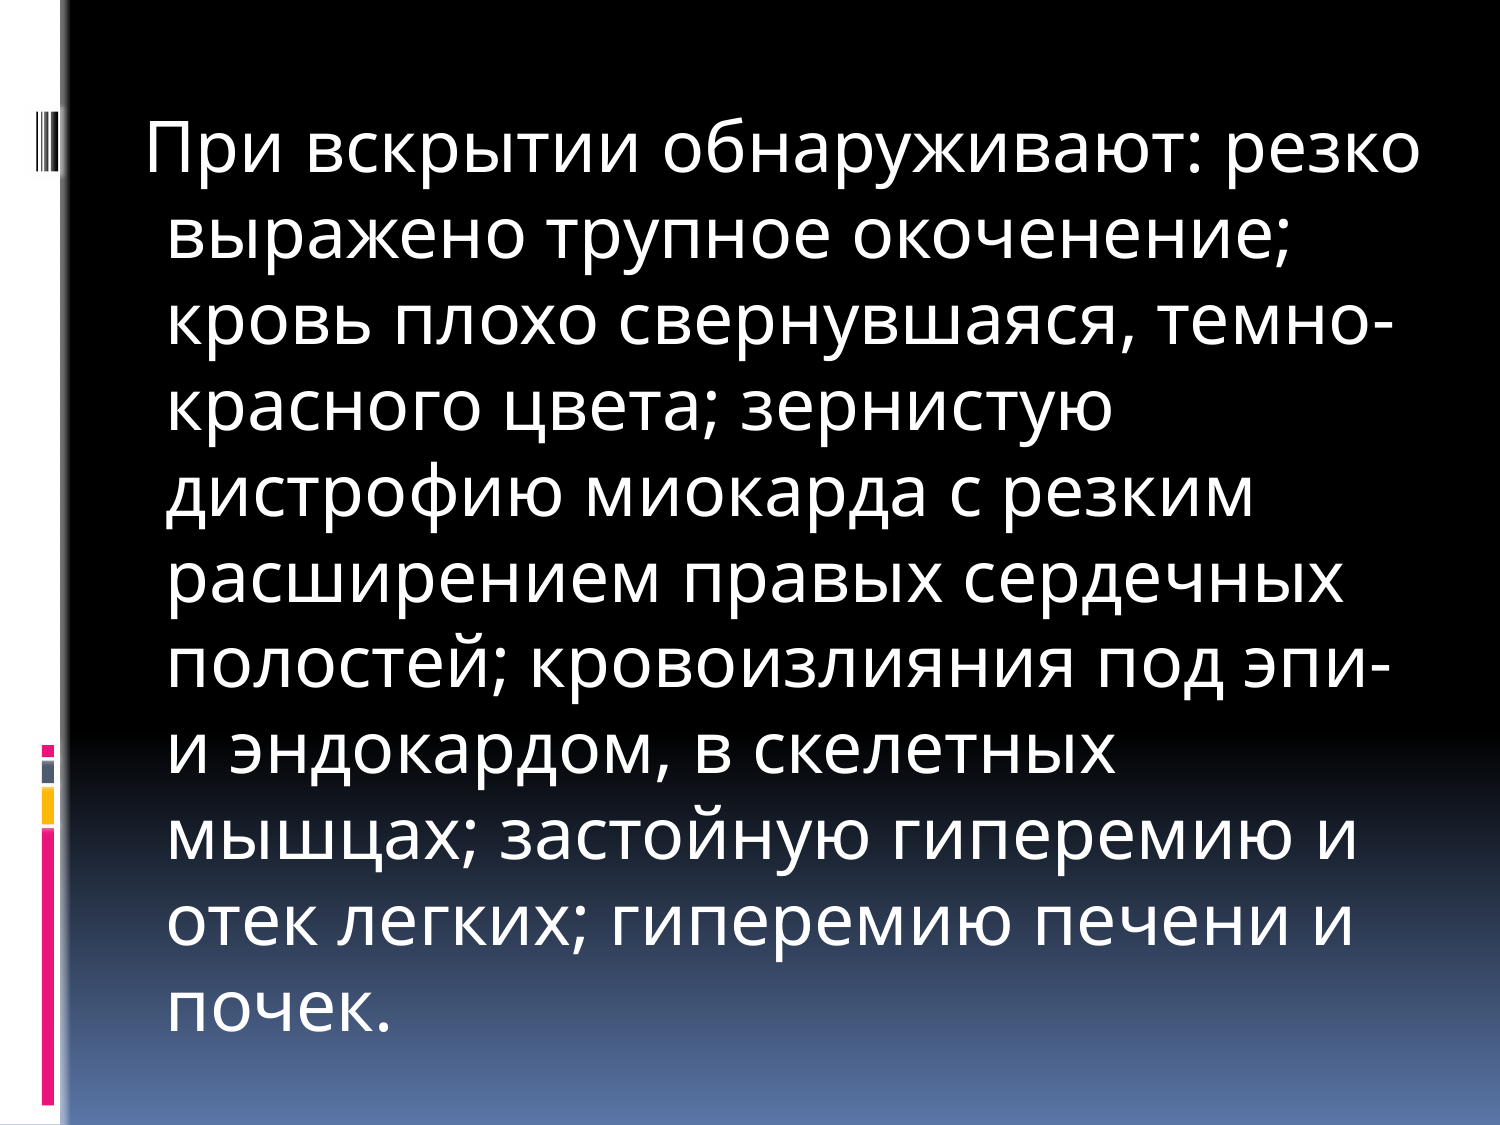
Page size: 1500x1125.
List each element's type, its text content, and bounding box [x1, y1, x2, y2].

list При вскрытии обнаруживают: резко выражено трупное окоченение; кровь плохо свернувшаяся, темно-красного цвета; зернистую дистрофию миокарда с резким расширением правых сердечных полостей; кровоизлияния под эпи- и эндокардом, в скелетных мышцах; застойную гиперемию и отек легких; гиперемию печени и почек. [93, 93, 1454, 1125]
